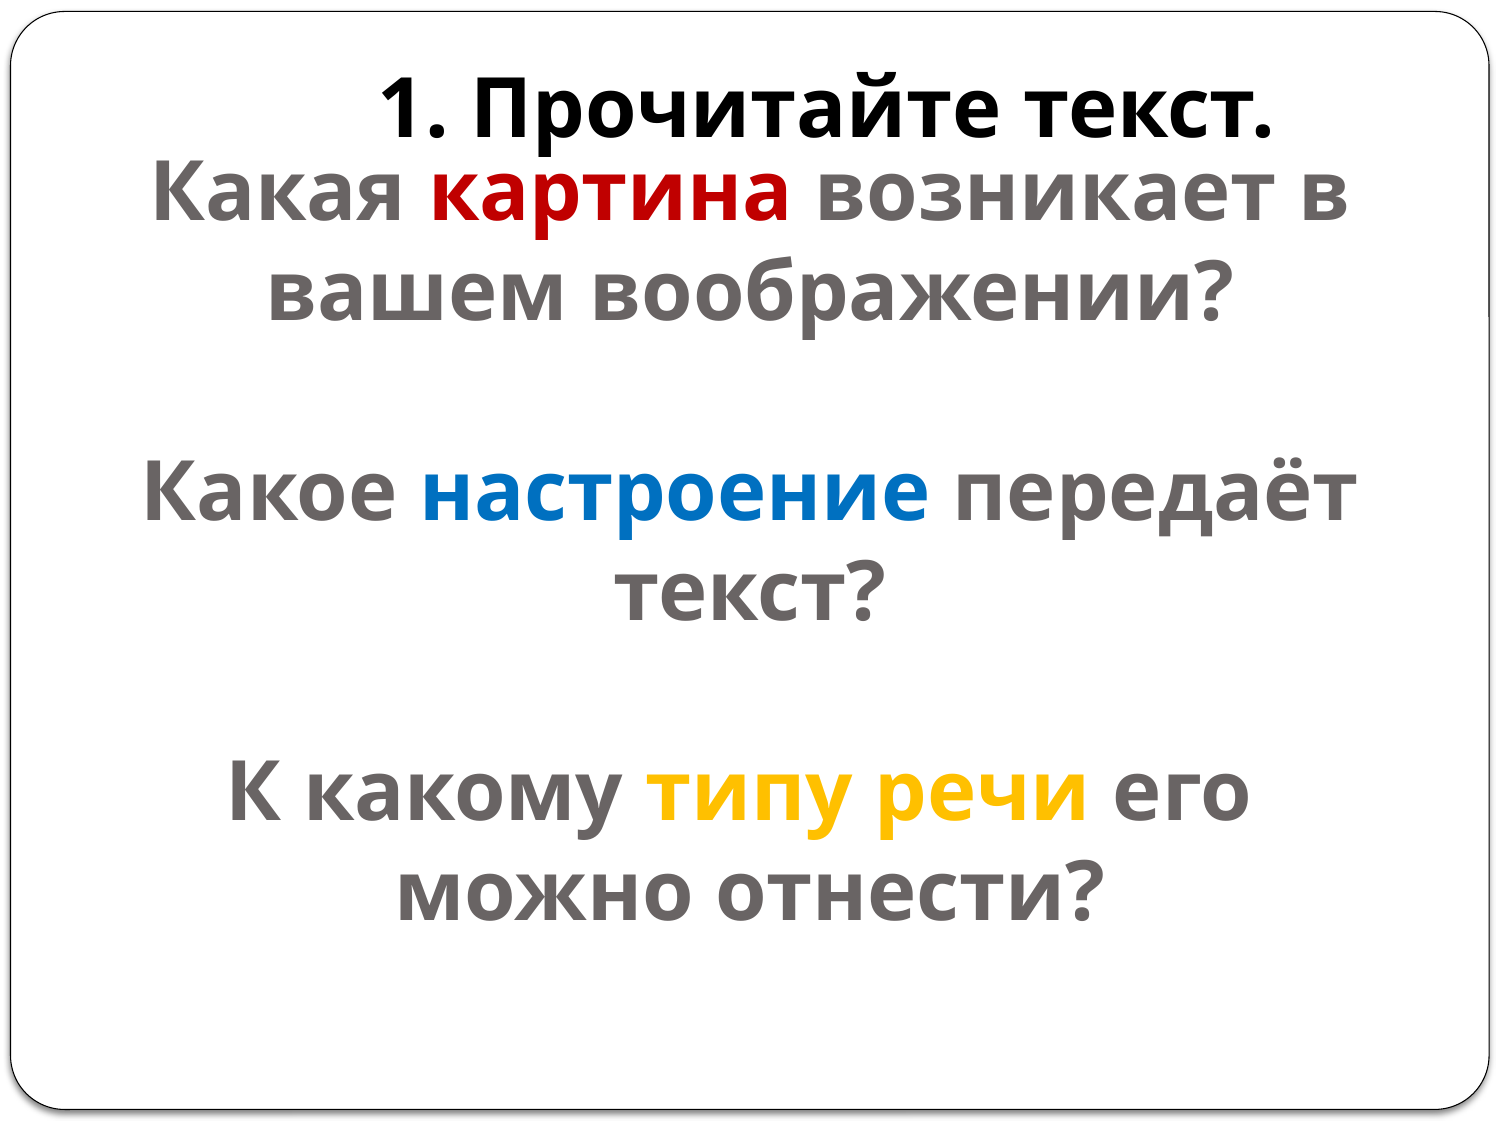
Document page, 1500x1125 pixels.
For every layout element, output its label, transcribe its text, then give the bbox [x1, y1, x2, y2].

text_box 1. Прочитайте текст. [363, 46, 1291, 162]
title Какая картина возникает в вашем воображении? Какое настроение передаёт текст? К какому типу речи его можно отнести? [0, 609, 1500, 1125]
